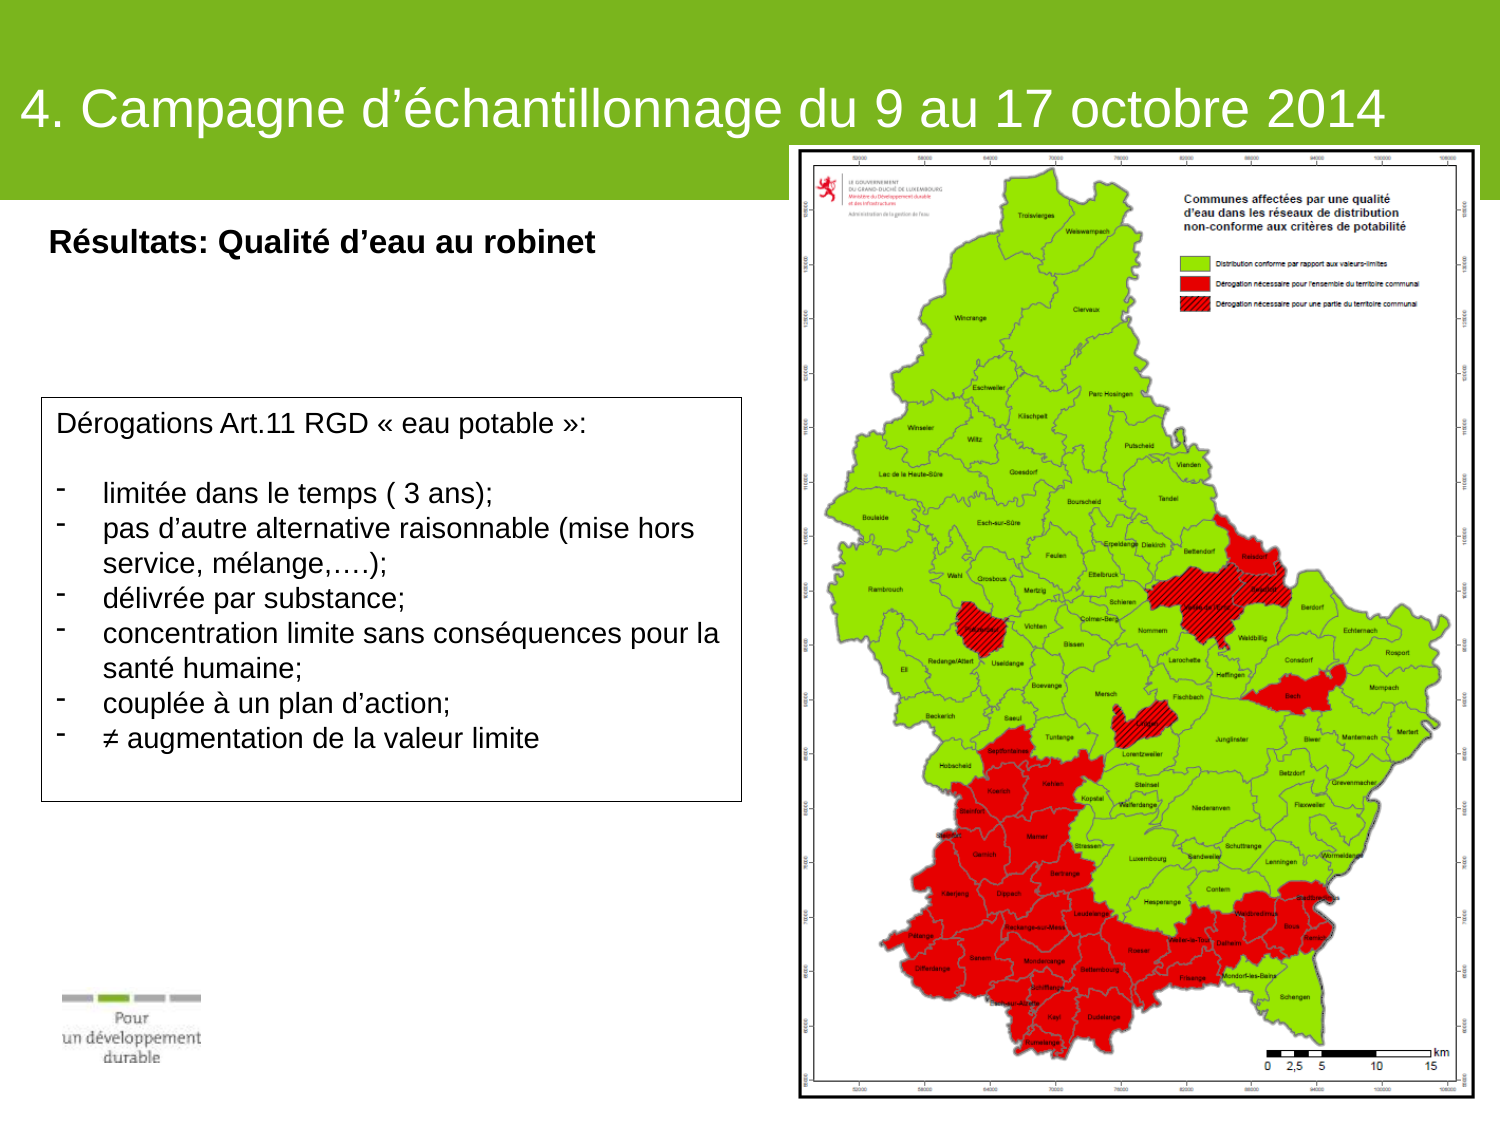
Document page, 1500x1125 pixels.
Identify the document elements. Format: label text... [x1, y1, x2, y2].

text_box 4. Campagne d’échantillonnage du 9 au 17 octobre 2014 [5, 66, 1500, 146]
picture [788, 145, 1480, 1125]
text_box Résultats: Qualité d’eau au robinet [33, 212, 612, 268]
picture [62, 987, 201, 1063]
text_box Dérogations Art.11 RGD « eau potable »: limitée dans le temps ( 3 ans); pas d’autre alternative raisonnable (mise hors service, mélange,….); délivrée par substance; concentration limite sans conséquences pour la santé humaine; couplée à un plan d’action; ≠ augmentation de la valeur limite [41, 397, 742, 802]
